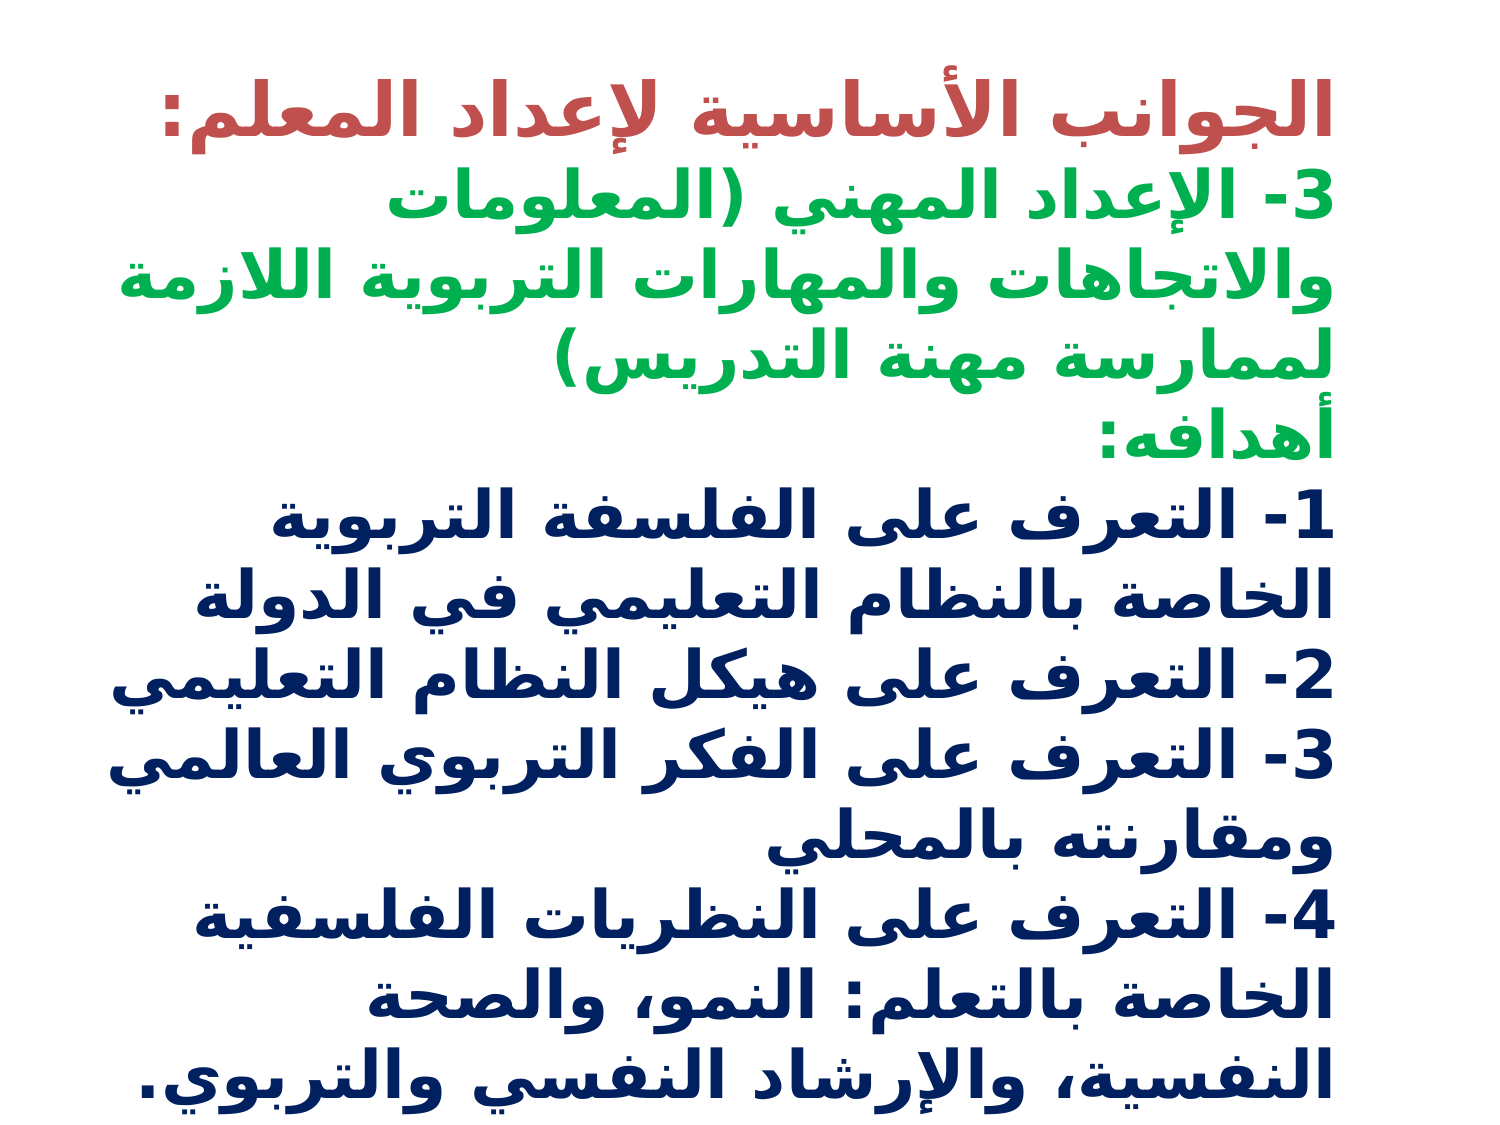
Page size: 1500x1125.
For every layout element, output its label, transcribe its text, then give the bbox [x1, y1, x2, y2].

text_box الجوانب الأساسية لإعداد المعلم: 3- الإعداد المهني (المعلومات والاتجاهات والمهارات التربوية اللازمة لممارسة مهنة التدريس) أهدافه: 1- التعرف على الفلسفة التربوية الخاصة بالنظام التعليمي في الدولة 2- التعرف على هيكل النظام التعليمي 3- التعرف على الفكر التربوي العالمي ومقارنته بالمحلي 4- التعرف على النظريات الفلسفية الخاصة بالتعلم: النمو، والصحة النفسية، والإرشاد النفسي والتربوي. 5- التعرف على كيفية صناعة وتقويم المنهج المدرسي ممارسة التدريب العملي والميداني [88, 54, 1353, 1125]
